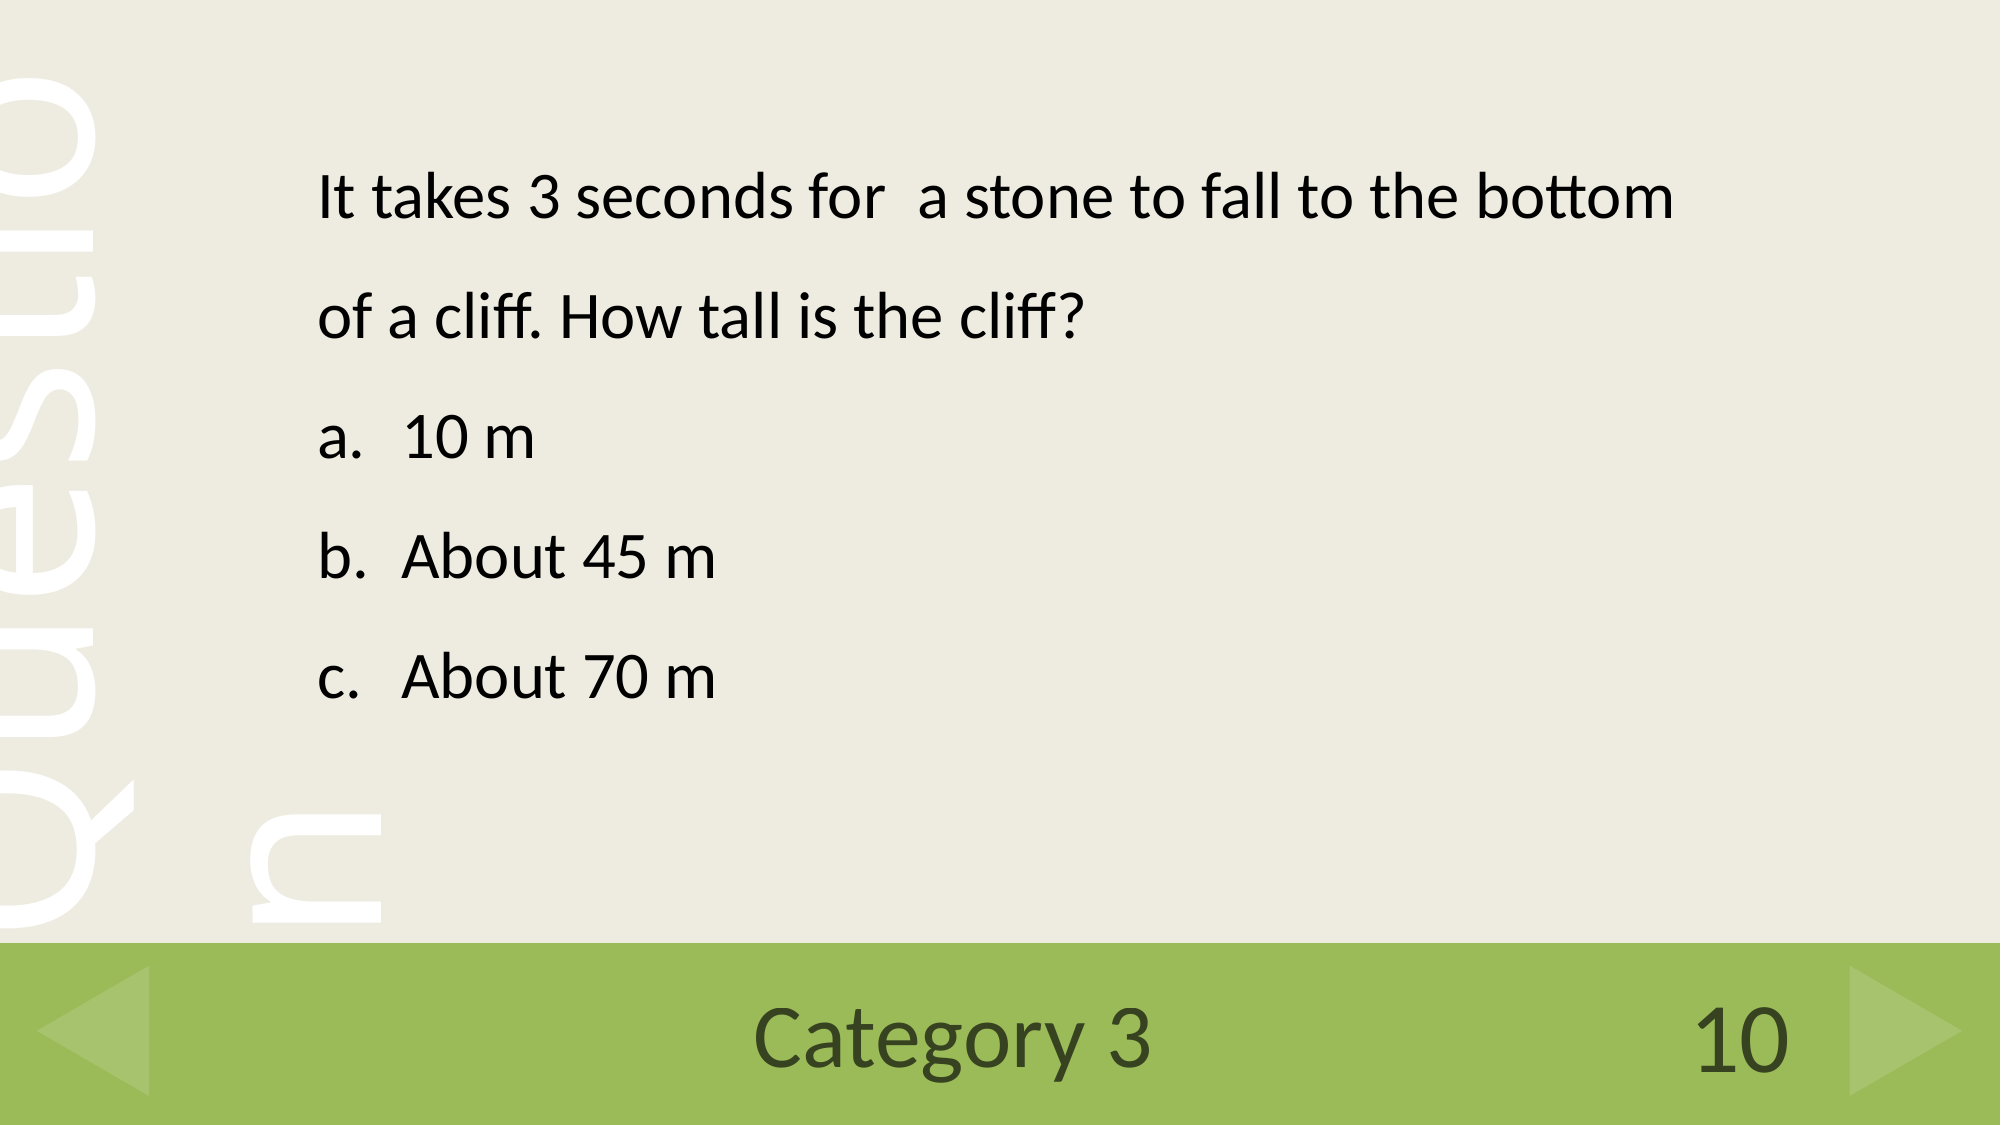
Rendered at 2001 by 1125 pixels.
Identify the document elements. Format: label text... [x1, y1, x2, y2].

title Category 3 [53, 937, 1854, 1125]
list It takes 3 seconds for a stone to fall to the bottom of a cliff. How tall is the cliff? 10 m About 45 m About 70 m [302, 307, 1760, 636]
